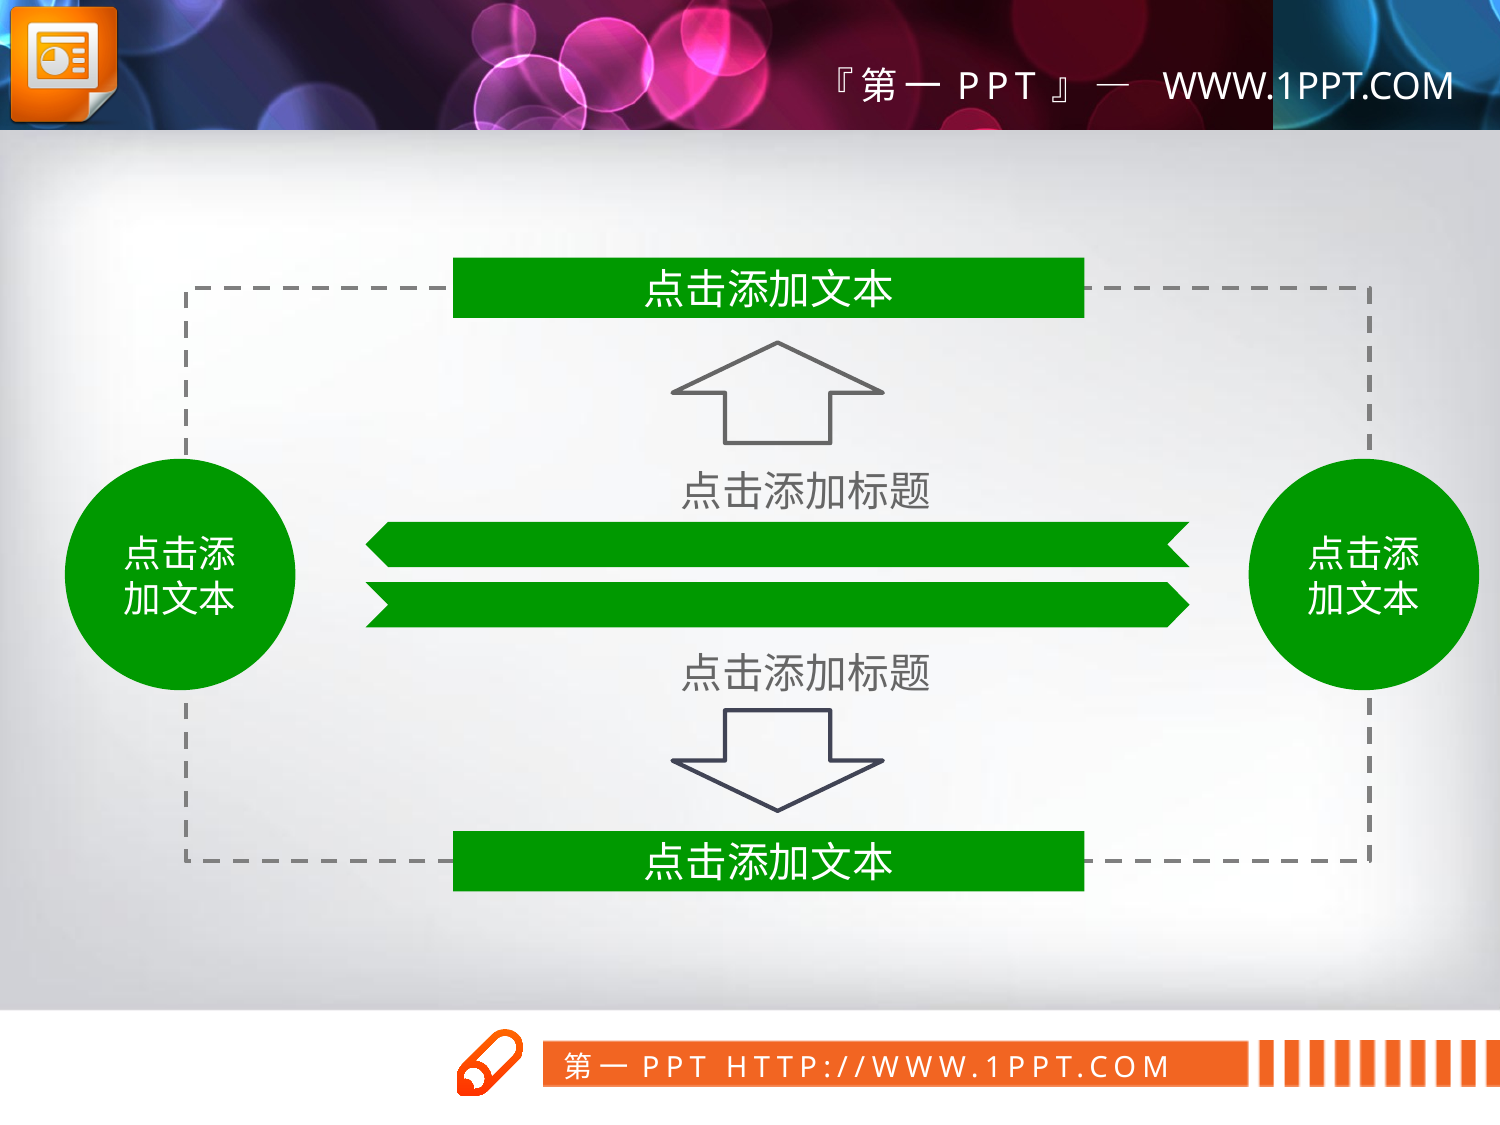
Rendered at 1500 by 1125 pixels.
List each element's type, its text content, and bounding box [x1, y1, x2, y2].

text_box [672, 710, 883, 811]
text_box 点击添加标题 [665, 639, 946, 705]
text_box 点击添加文本 [1248, 458, 1480, 691]
text_box 点击添加文本 [453, 257, 1085, 318]
text_box [185, 287, 1370, 862]
picture [0, 0, 1500, 1012]
text_box 点击添加文本 [453, 831, 1085, 892]
text_box [365, 521, 1190, 568]
text_box [672, 342, 883, 444]
text_box 点击添加标题 [665, 457, 946, 521]
picture [543, 1040, 1500, 1087]
text_box 点击添加文本 [64, 458, 296, 691]
text_box [365, 582, 1190, 628]
